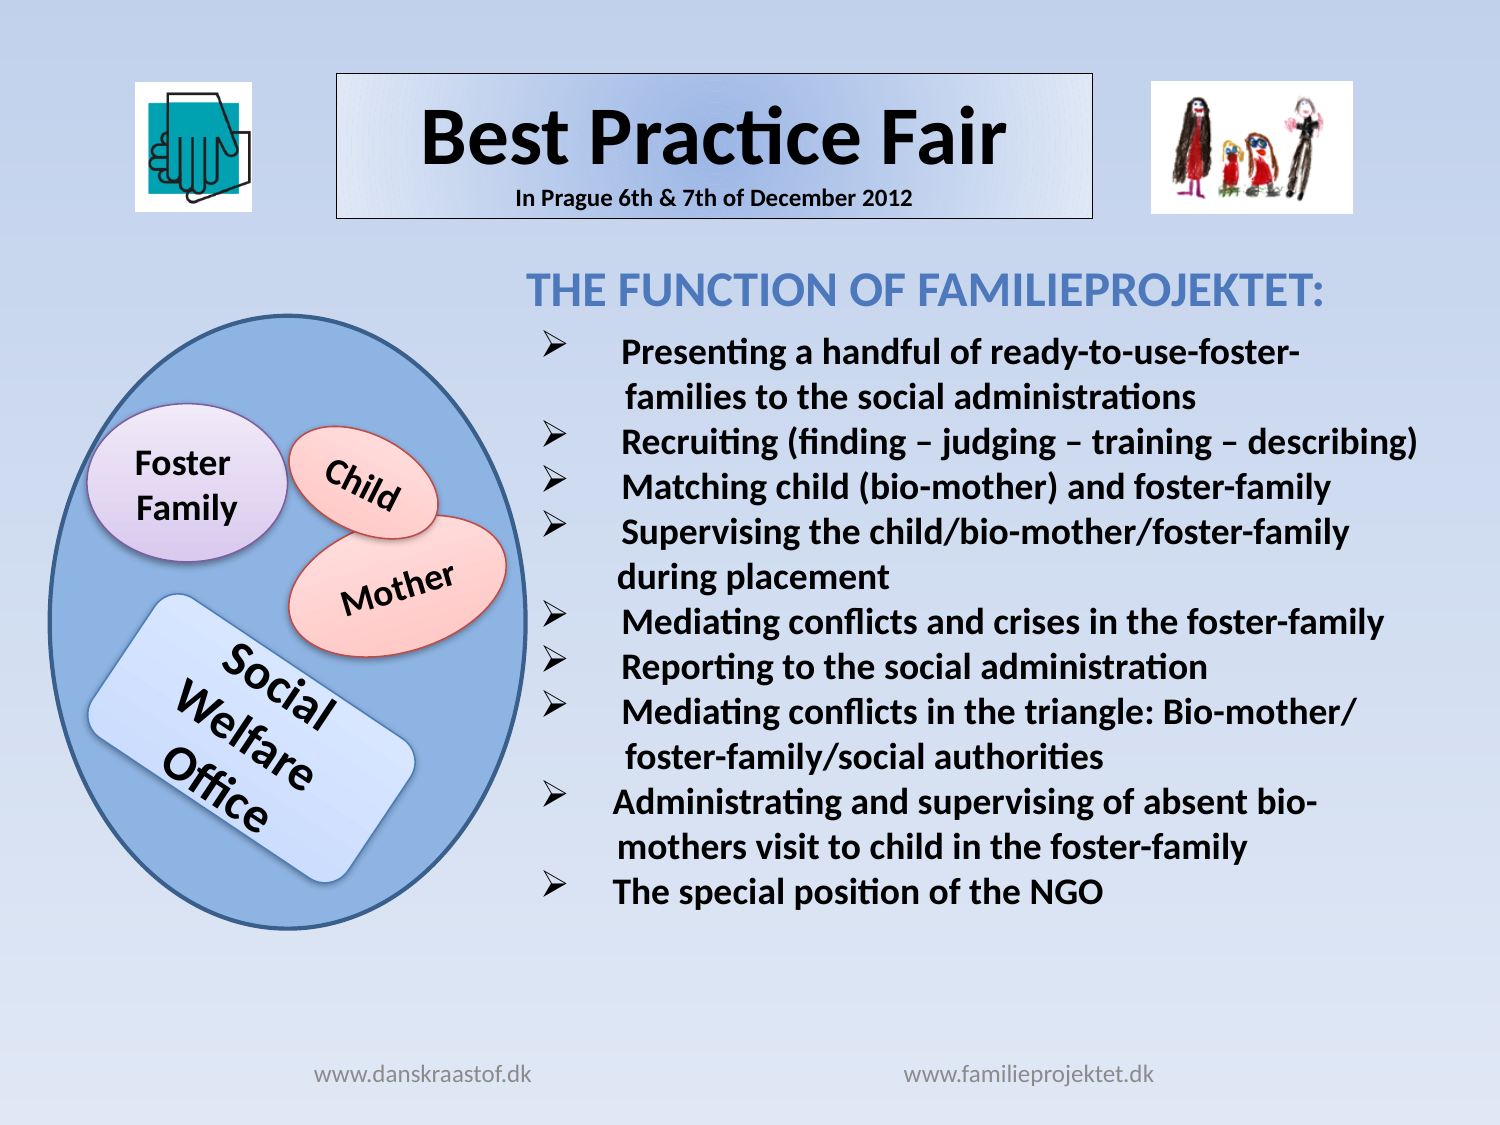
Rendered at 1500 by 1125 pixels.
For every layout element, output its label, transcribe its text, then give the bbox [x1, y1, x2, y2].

text_box Mother [288, 514, 507, 658]
text_box Social Welfare Office [86, 593, 416, 884]
text_box Best Practice Fair In Prague 6th & 7th of December 2012 [336, 73, 1093, 219]
text_box [47, 313, 525, 931]
text_box Child [288, 425, 439, 540]
text_box Presenting a handful of ready-to-use-foster- families to the social administrations Recruiting (finding – judging – training – describing) Matching child (bio-mother) and foster-family Supervising the child/bio-mother/foster-family during placement Mediating conflicts and crises in the foster-family Reporting to the social administration Mediating conflicts in the triangle: Bio-mother/ foster-family/social authorities Administrating and supervising of absent bio- mothers visit to child in the foster-family The special position of the NGO [525, 319, 1436, 1009]
text_box The function of Familieprojektet: [510, 249, 1341, 324]
footer www.danskraastof.dk www.familieprojektet.dk [218, 1042, 1252, 1103]
picture [135, 82, 252, 212]
text_box Foster Family [86, 402, 289, 563]
picture [1151, 80, 1353, 214]
